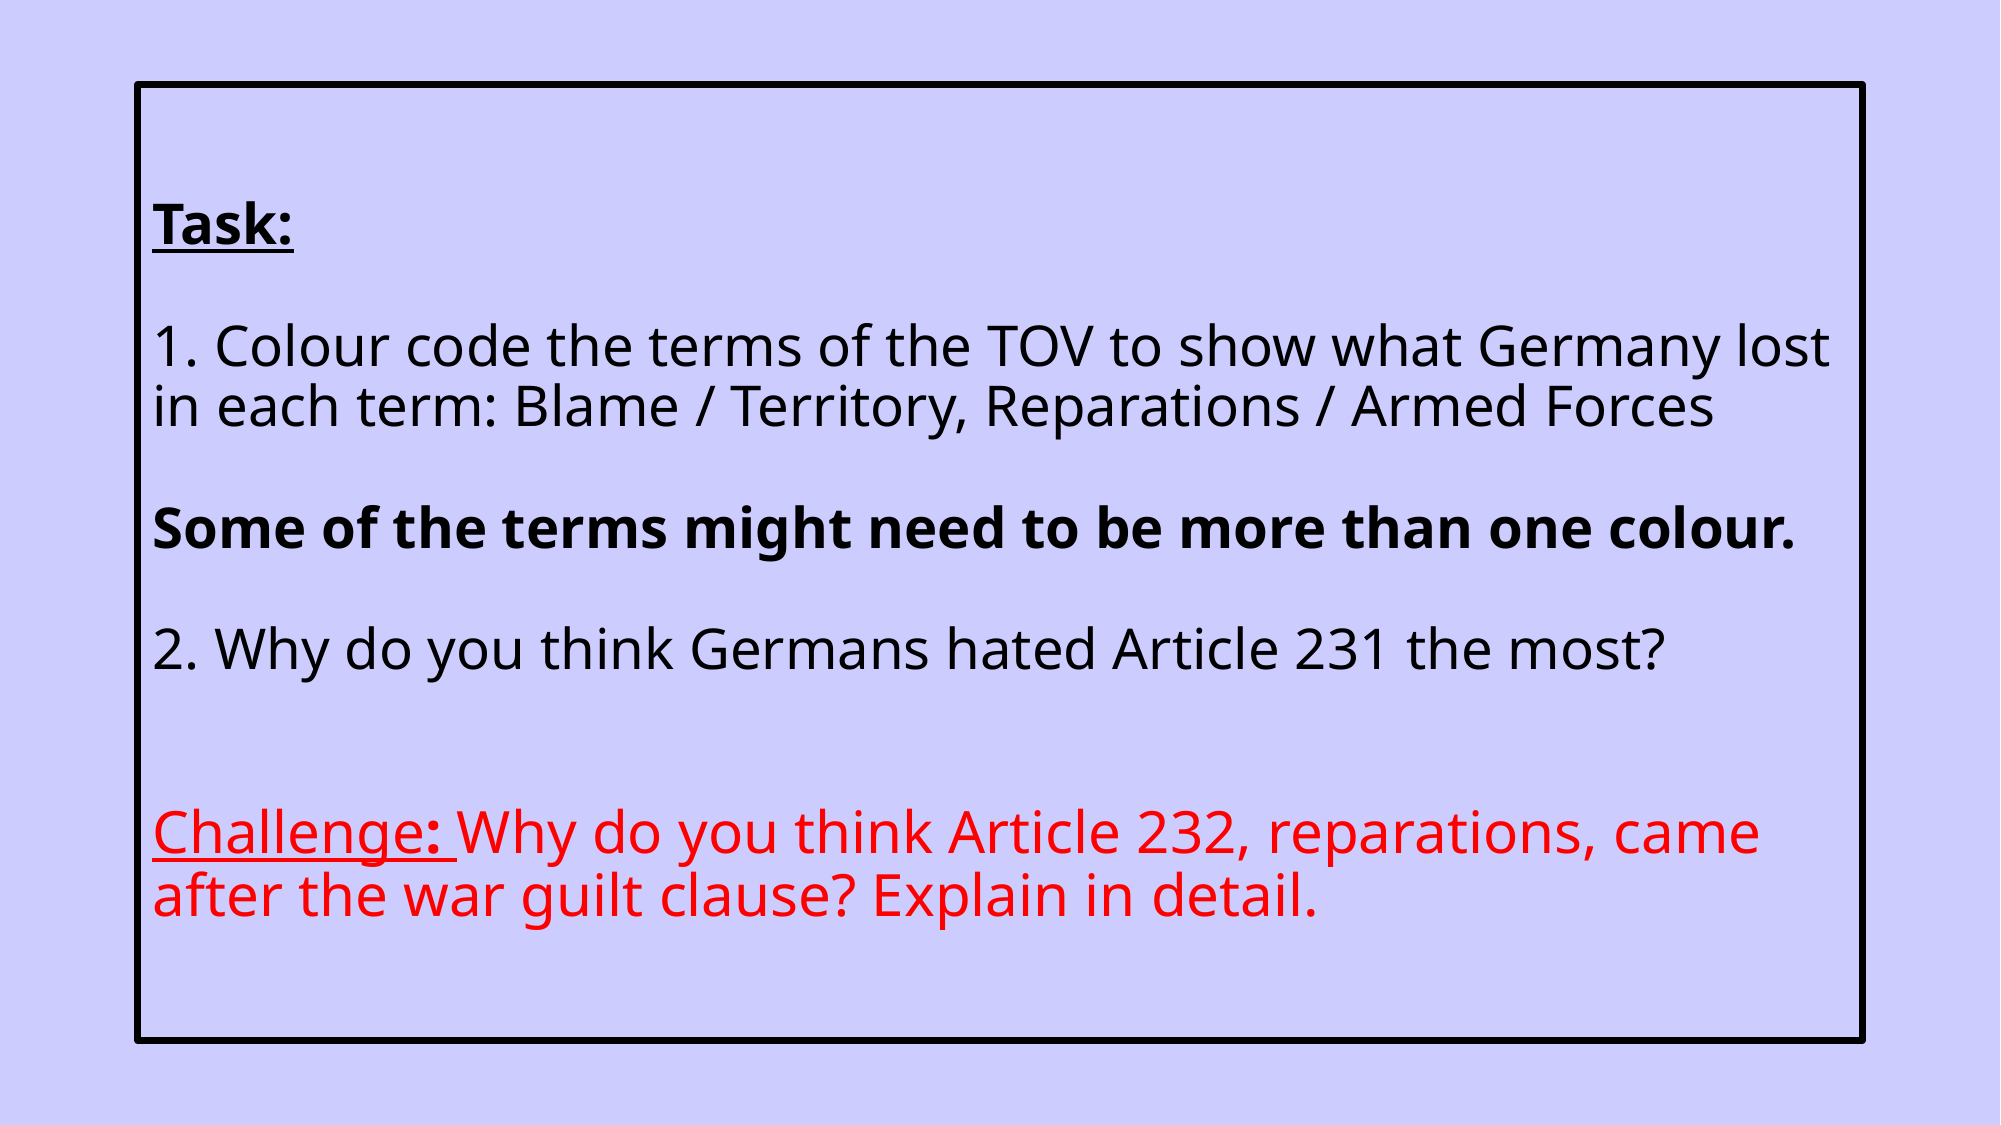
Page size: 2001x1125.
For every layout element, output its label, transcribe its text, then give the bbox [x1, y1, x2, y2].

title Task: 1. Colour code the terms of the TOV to show what Germany lost in each term: Blame / Territory, Reparations / Armed Forces Some of the terms might need to be more than one colour. 2. Why do you think Germans hated Article 231 the most? Challenge: Why do you think Article 232, reparations, came after the war guilt clause? Explain in detail. [137, 84, 1863, 1041]
